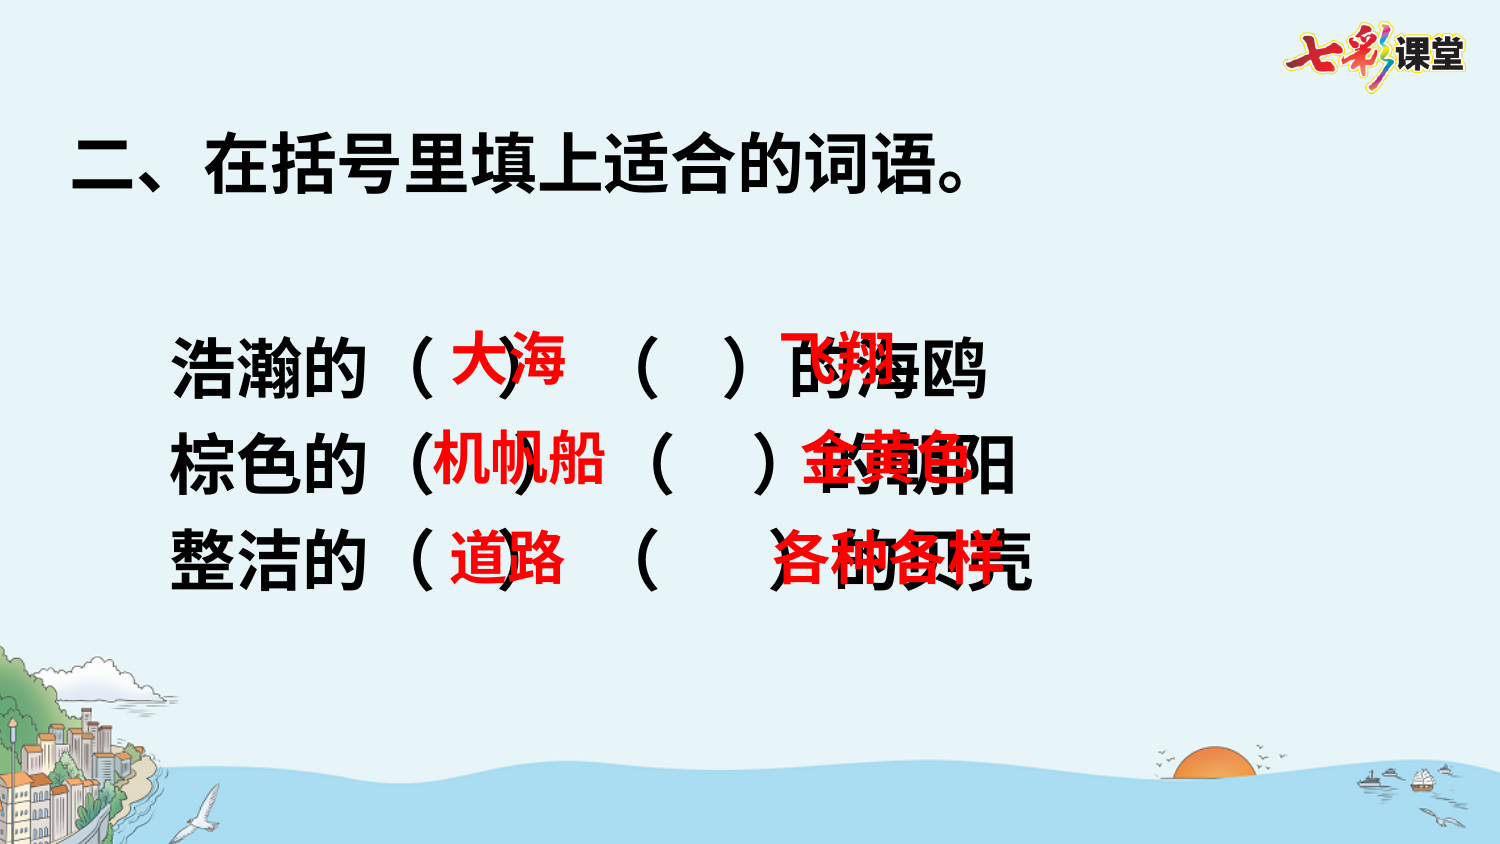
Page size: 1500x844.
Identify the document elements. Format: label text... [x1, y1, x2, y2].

text_box 大海 [435, 314, 582, 400]
text_box 金黄色 [785, 413, 990, 499]
text_box 飞翔 [764, 314, 911, 400]
text_box 二、在括号里填上适合的词语。 [55, 114, 1020, 210]
text_box 道路 [434, 514, 582, 739]
text_box 机帆船 [417, 413, 623, 499]
text_box 各种各样 [757, 514, 1021, 599]
picture [0, 0, 1500, 844]
text_box 浩瀚的（ ） （ ）的海鸥 棕色的（ ） （ ）的朝阳 整洁的（ ） （ ）的贝壳 [158, 305, 1342, 605]
